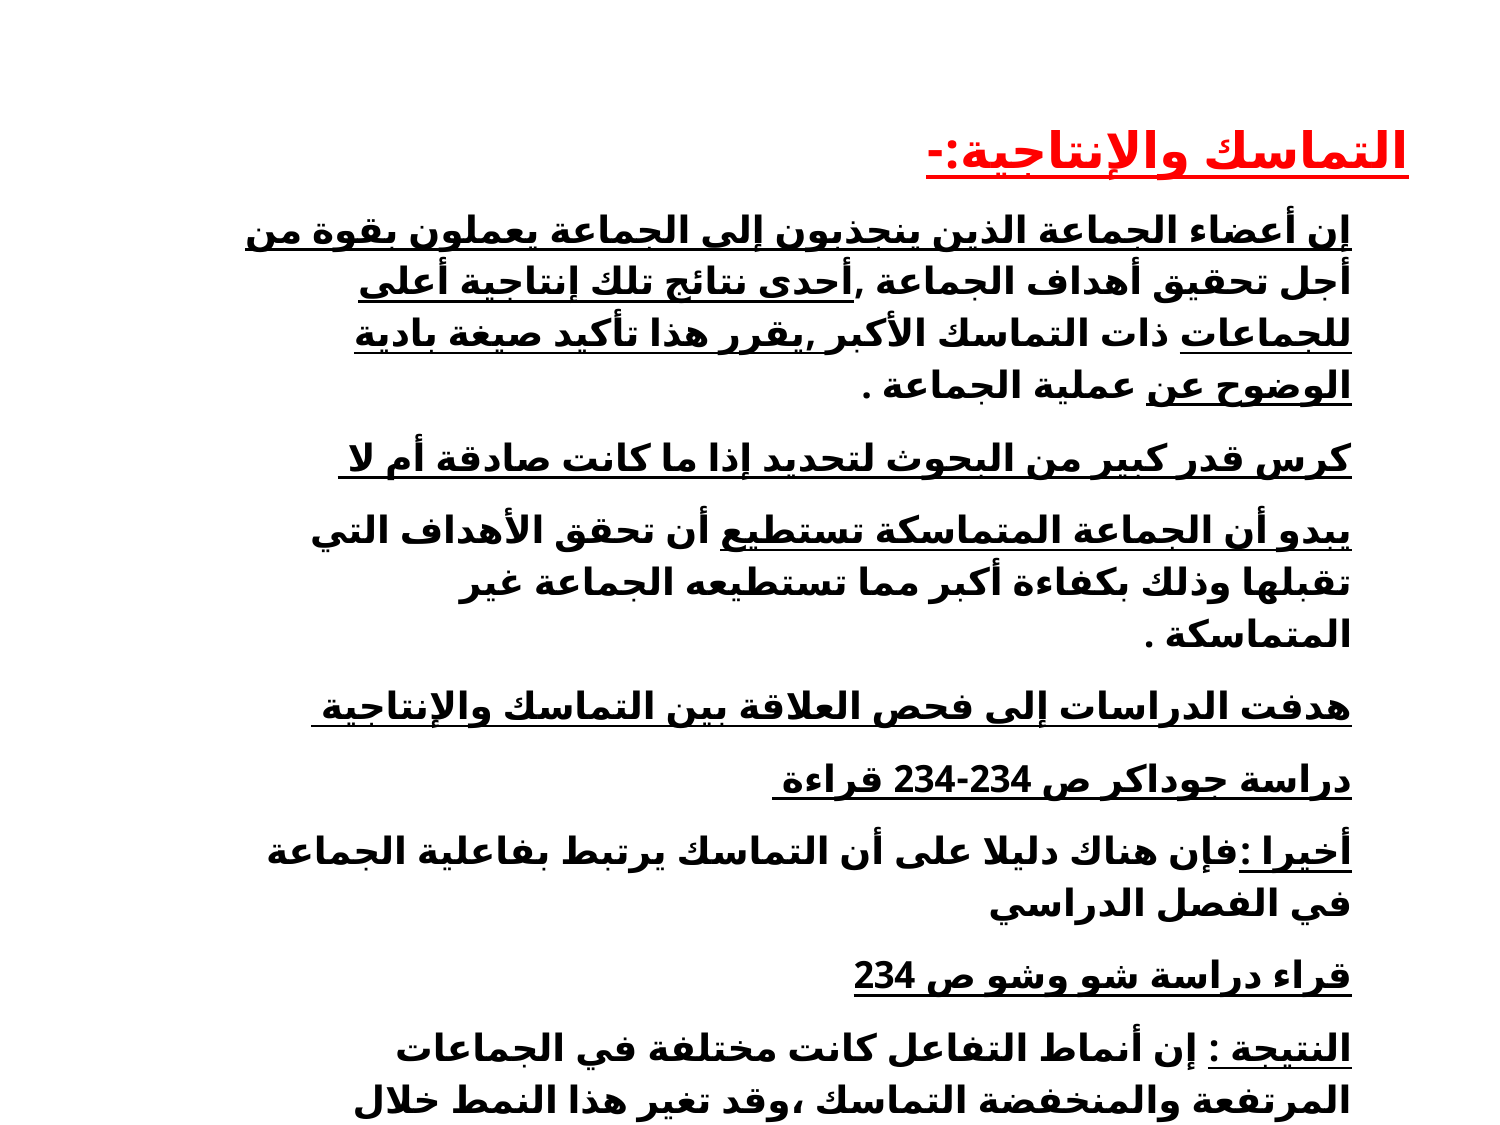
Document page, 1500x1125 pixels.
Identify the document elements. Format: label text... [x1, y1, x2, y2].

text_box التماسك والإنتاجية:- إن أعضاء الجماعة الذين ينجذبون إلى الجماعة يعملون بقوة من أجل تحقيق أهداف الجماعة ,أحدى نتائج تلك إنتاجية أعلى للجماعات ذات التماسك الأكبر ,يقرر هذا تأكيد صيغة بادية الوضوح عن عملية الجماعة . كرس قدر كبير من البحوث لتحديد إذا ما كانت صادقة أم لا يبدو أن الجماعة المتماسكة تستطيع أن تحقق الأهداف التي تقبلها وذلك بكفاءة أكبر مما تستطيعه الجماعة غير المتماسكة . هدفت الدراسات إلى فحص العلاقة بين التماسك والإنتاجية دراسة جوداكر ص 234-234 قراءة أخيرا :فإن هناك دليلا على أن التماسك يرتبط بفاعلية الجماعة في الفصل الدراسي قراء دراسة شو وشو ص 234 النتيجة : إن أنماط التفاعل كانت مختلفة في الجماعات المرتفعة والمنخفضة التماسك ،وقد تغير هذا النمط خلال برنامج الدراسة . [230, 101, 1424, 1125]
